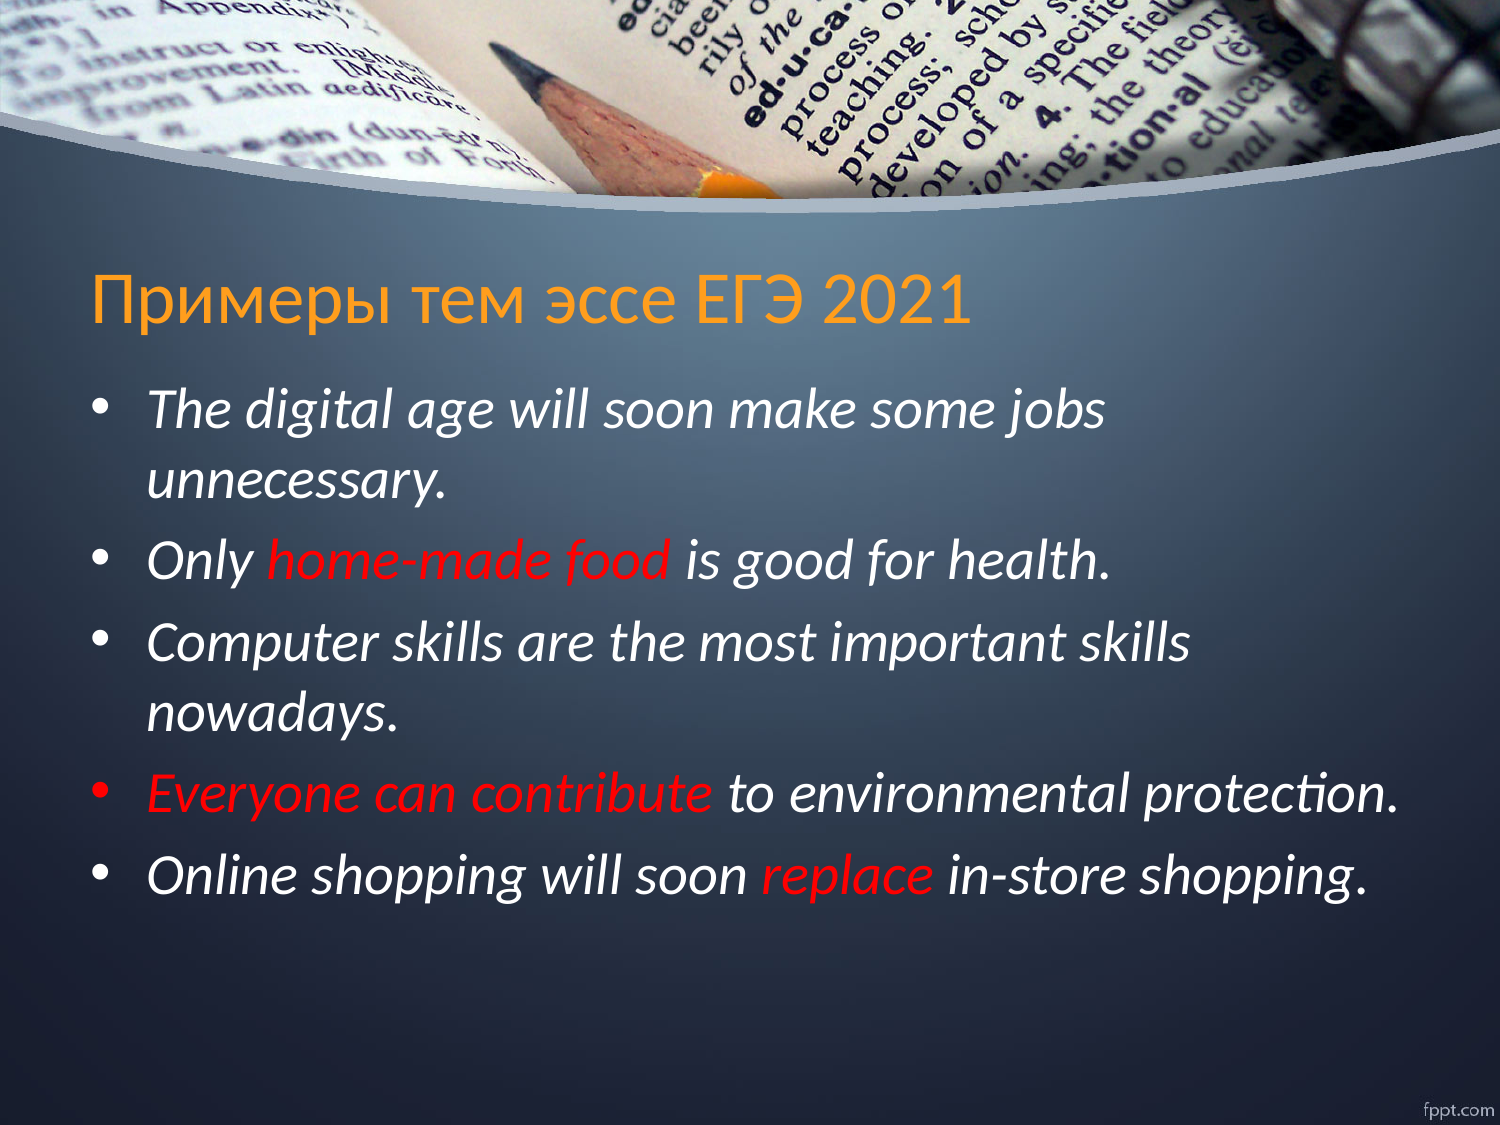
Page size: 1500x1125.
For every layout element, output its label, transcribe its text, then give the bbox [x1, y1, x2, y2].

picture [0, 0, 1500, 1125]
title Примеры тем эссе ЕГЭ 2021 [75, 211, 1425, 362]
list The digital age will soon make some jobs unnecessary. Only home-made food is good for health. Computer skills are the most important skills nowadays. Everyone can contribute to environmental protection. Online shopping will soon replace in-store shopping. [75, 362, 1425, 1055]
